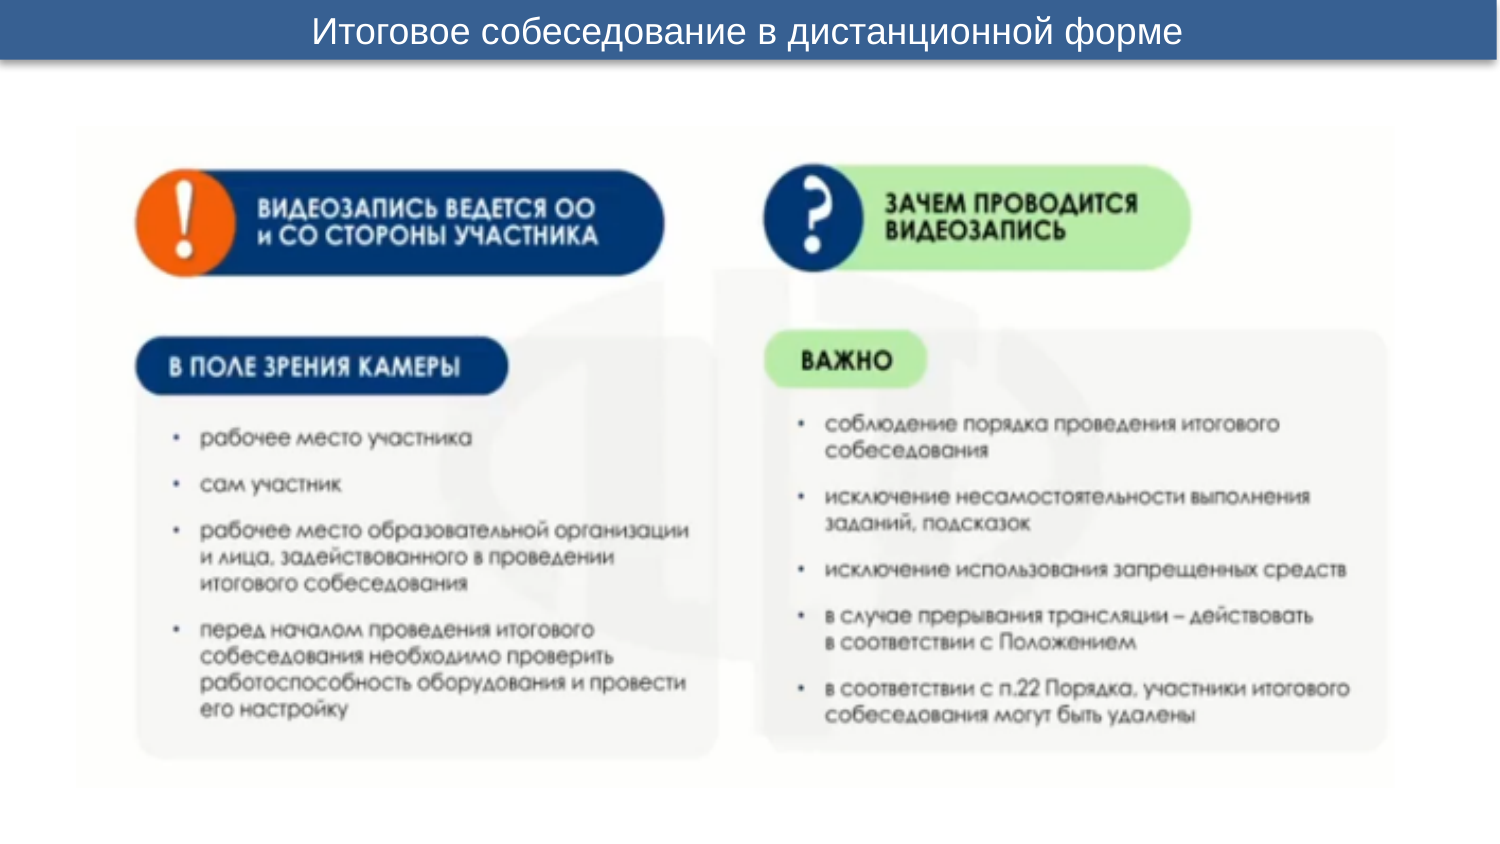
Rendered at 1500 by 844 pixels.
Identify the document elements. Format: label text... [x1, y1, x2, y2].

picture [76, 126, 1424, 789]
text_box Итоговое собеседование в дистанционной форме [0, 0, 1497, 60]
